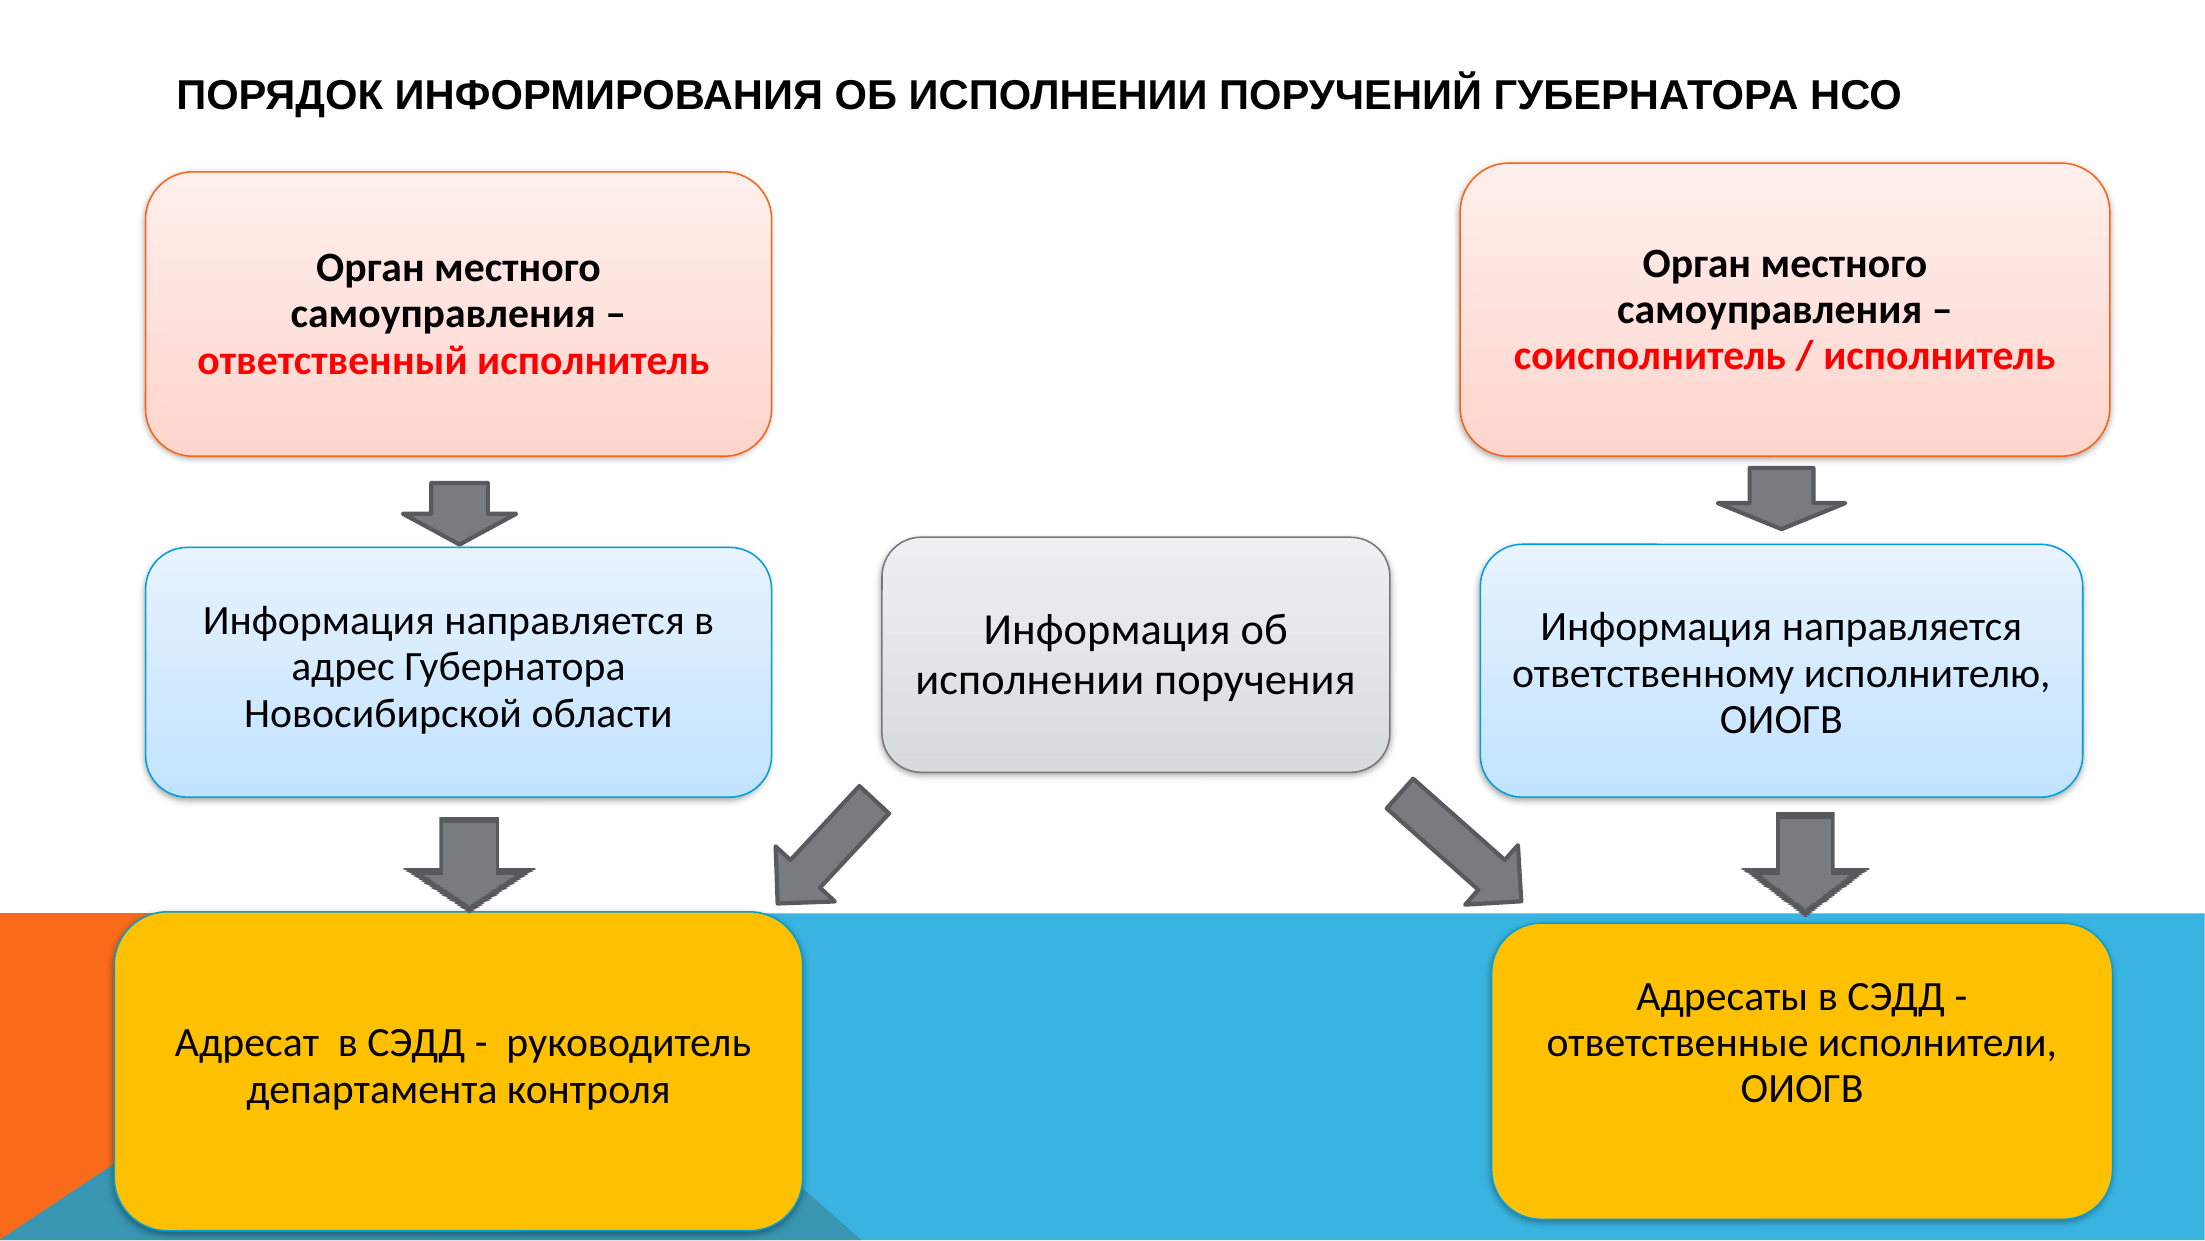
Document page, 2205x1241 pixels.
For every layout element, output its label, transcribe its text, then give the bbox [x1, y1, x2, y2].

text_box Информация направляется в адрес Губернатора Новосибирской области [144, 546, 773, 798]
text_box Орган местного самоуправления –соисполнитель / исполнитель [1459, 162, 2111, 458]
text_box [1715, 465, 1848, 532]
text_box [1384, 776, 1524, 907]
text_box Информация направляется ответственному исполнителю, ОИОГВ [1479, 543, 2084, 798]
text_box Адресаты в СЭДД -ответственные исполнители, ОИОГВ [1490, 922, 2114, 1221]
text_box [773, 783, 892, 906]
text_box Орган местного самоуправления –ответственный исполнитель [144, 171, 773, 458]
text_box [400, 480, 519, 545]
picture [402, 817, 536, 915]
text_box Информация об исполнении поручения [881, 536, 1391, 774]
title порядок информирования об исполнении поручений Губернатора НСО [36, 22, 2043, 161]
text_box Адресат в СЭДД - руководитель департамента контроля [113, 911, 804, 1232]
picture [1739, 812, 1870, 919]
